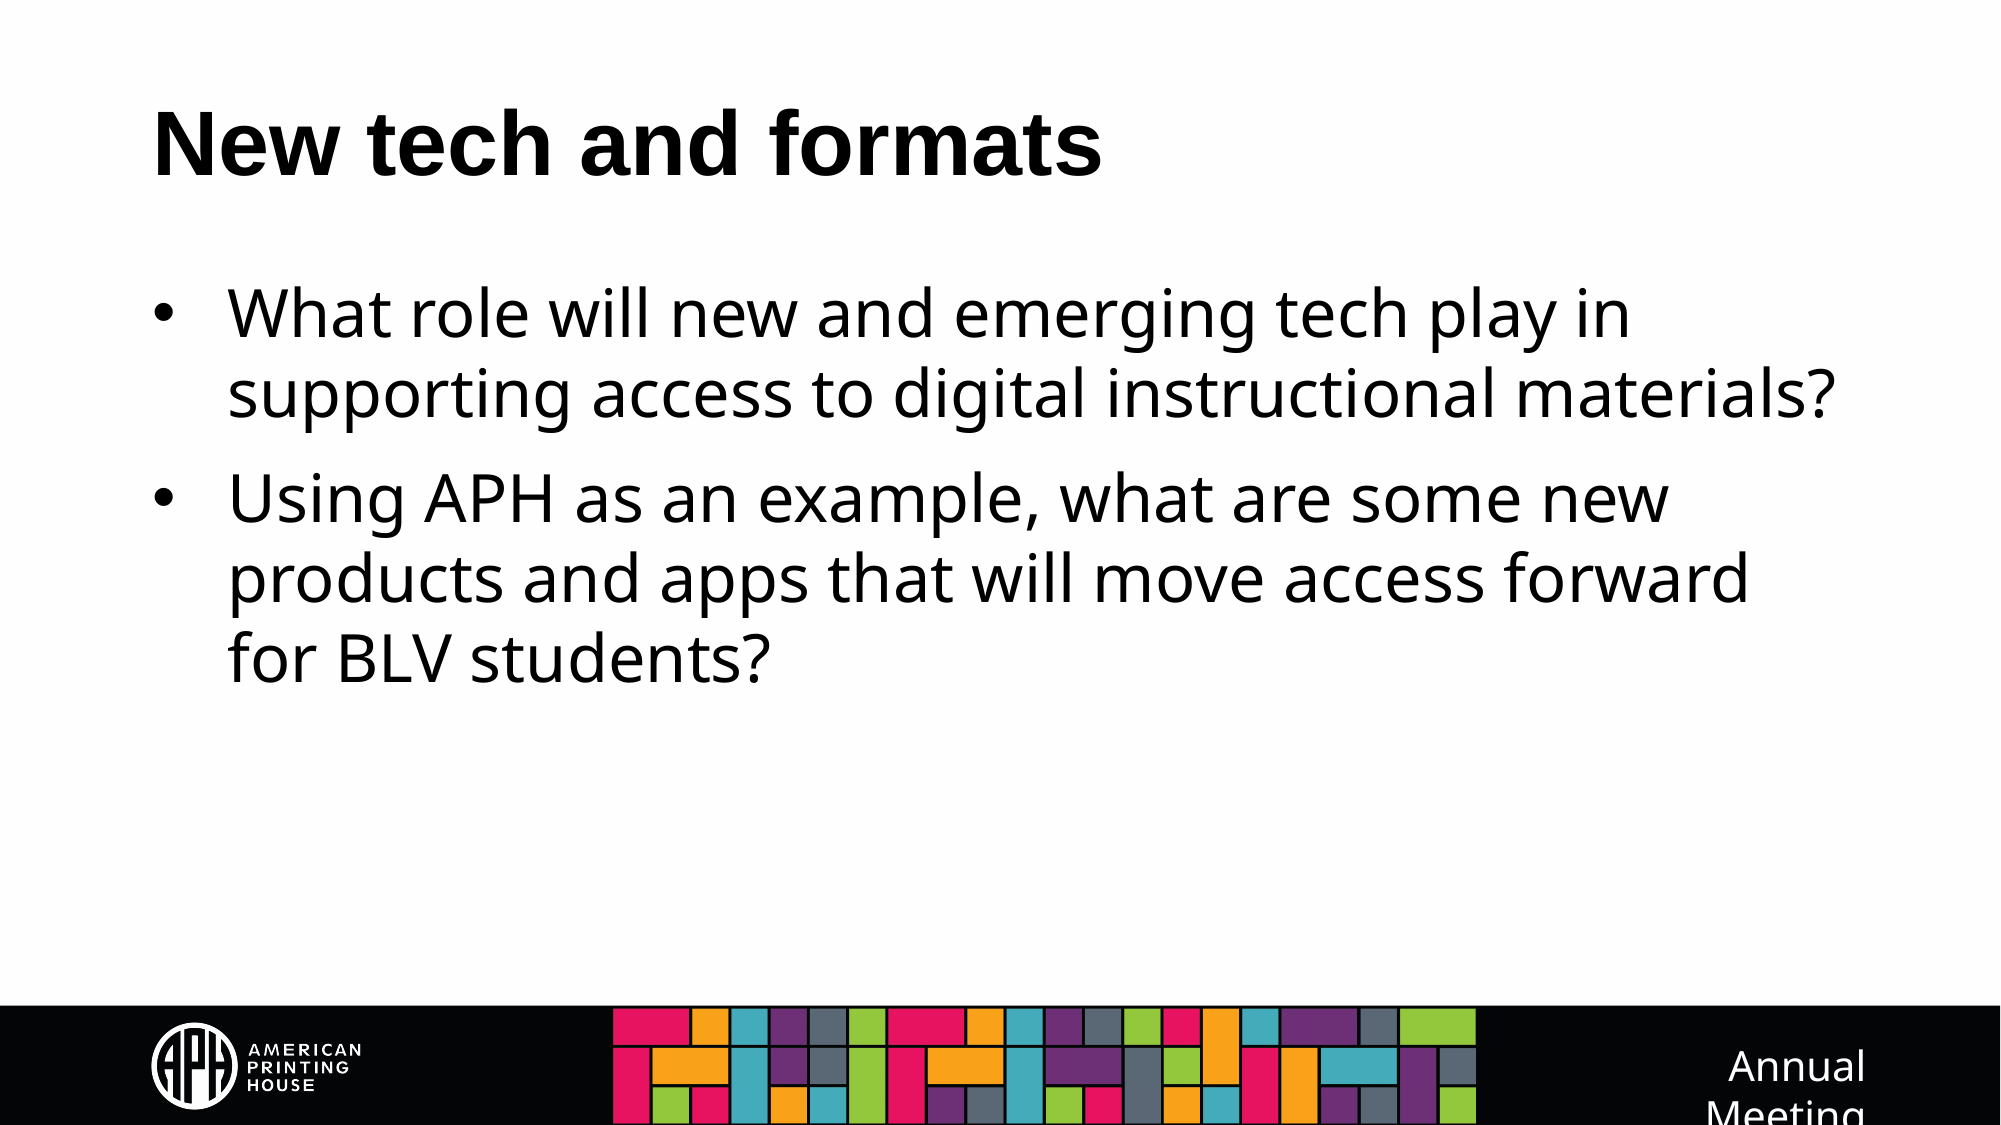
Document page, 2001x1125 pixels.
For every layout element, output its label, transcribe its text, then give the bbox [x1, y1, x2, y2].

picture [1771, 1111, 1783, 1118]
picture [1748, 1111, 1760, 1118]
picture [1821, 1111, 1833, 1125]
title New tech and formats [137, 59, 1863, 232]
picture [0, 0, 2001, 1125]
list What role will new and emerging tech play in supporting access to digital instructional materials? Using APH as an example, what are some new products and apps that will move access forward for BLV students? [137, 263, 1863, 909]
picture [1711, 1105, 1719, 1125]
picture [1727, 1107, 1734, 1125]
picture [1846, 1111, 1858, 1125]
